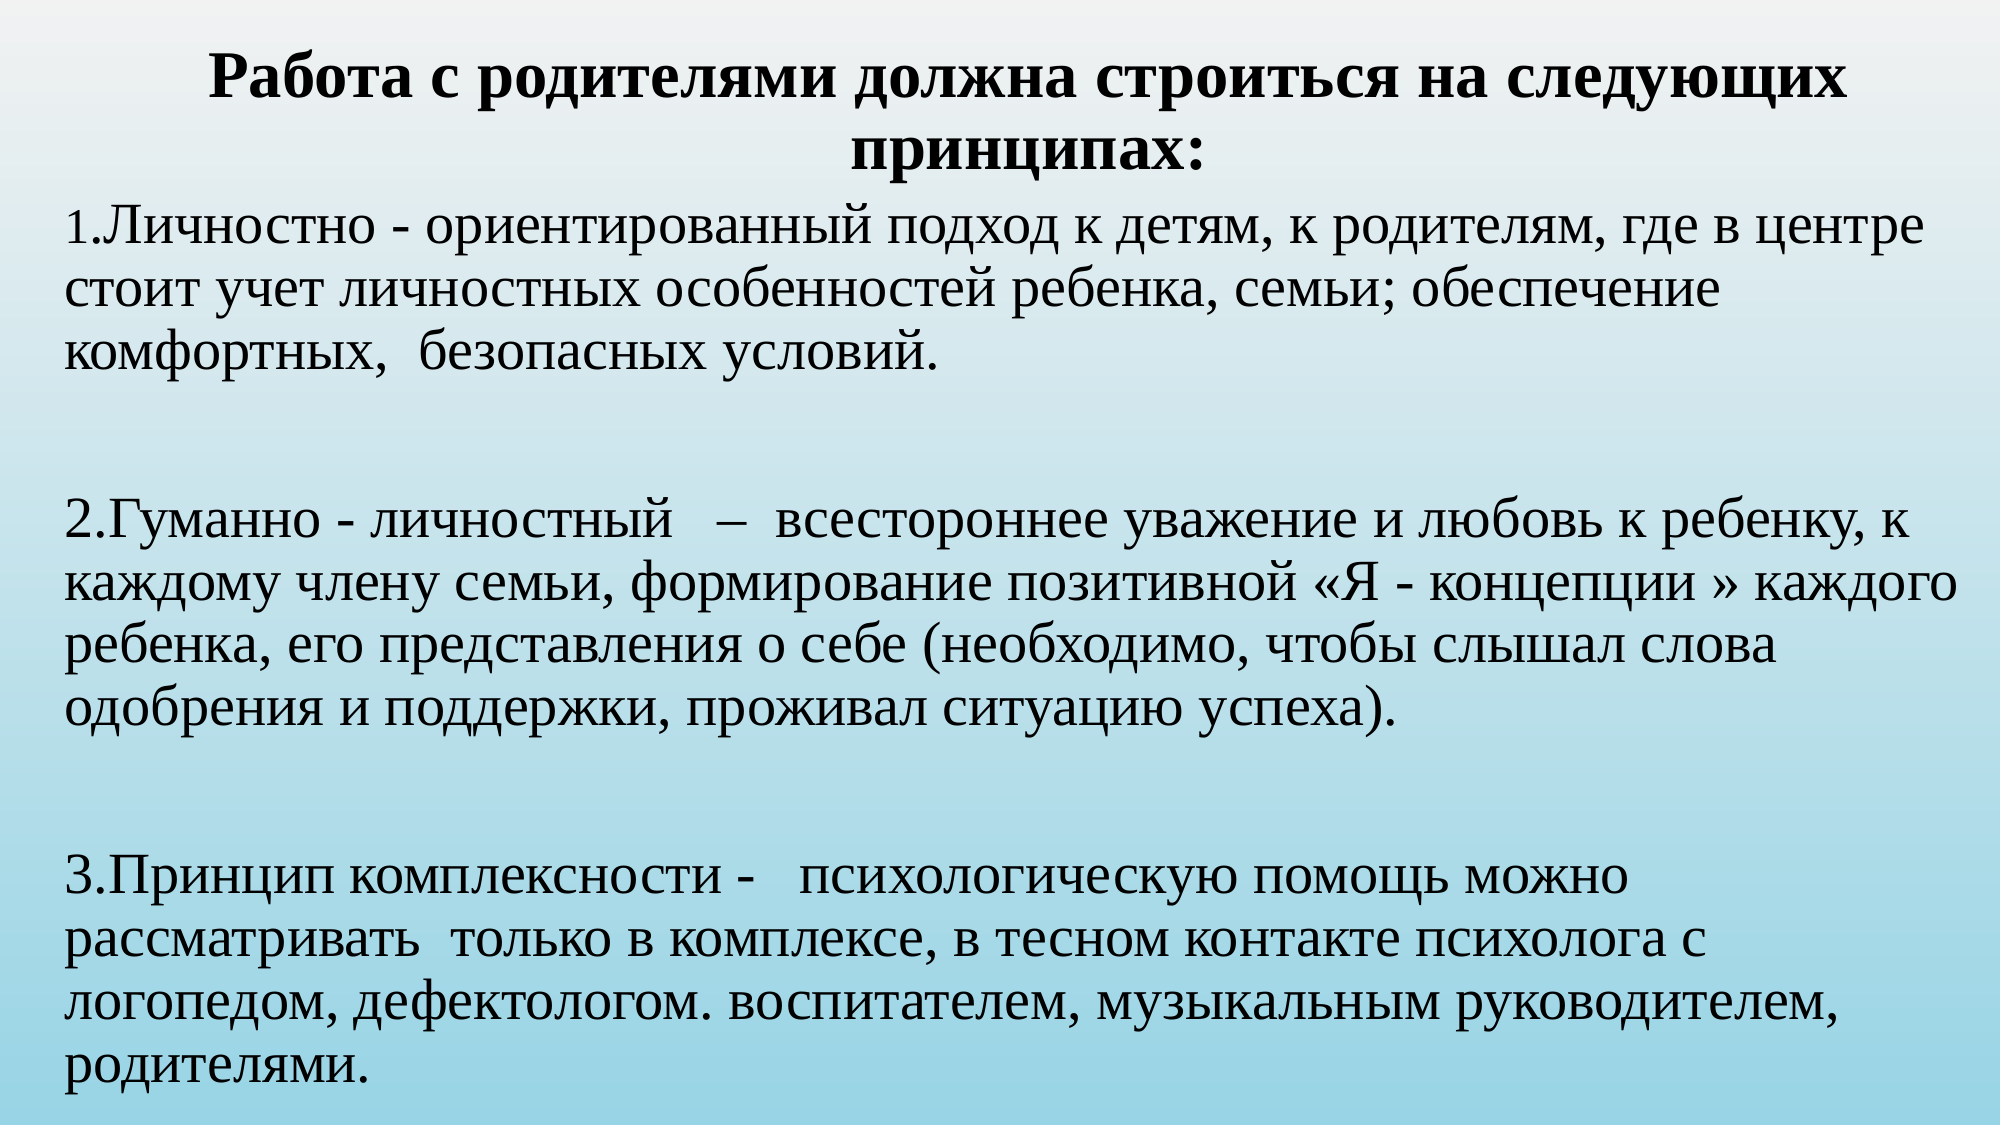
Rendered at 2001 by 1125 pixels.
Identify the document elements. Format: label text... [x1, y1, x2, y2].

title Работа с родителями должна строиться на следующих принципах: [18, 3, 2000, 221]
list 1.Личностно - ориентированный подход к детям, к родителям, где в центре стоит учет личностных особенностей ребенка, семьи; обеспечение комфортных, безопасных условий. 2.Гуманно - личностный – всестороннее уважение и любовь к ребенку, к каждому члену семьи, формирование позитивной «Я - концепции » каждого ребенка, его представления о себе (необходимо, чтобы слышал слова одобрения и поддержки, проживал ситуацию успеха). 3.Принцип комплексности - психологическую помощь можно рассматривать только в комплексе, в тесном контакте психолога с логопедом, дефектологом. воспитателем, музыкальным руководителем, родителями. [49, 185, 1982, 900]
